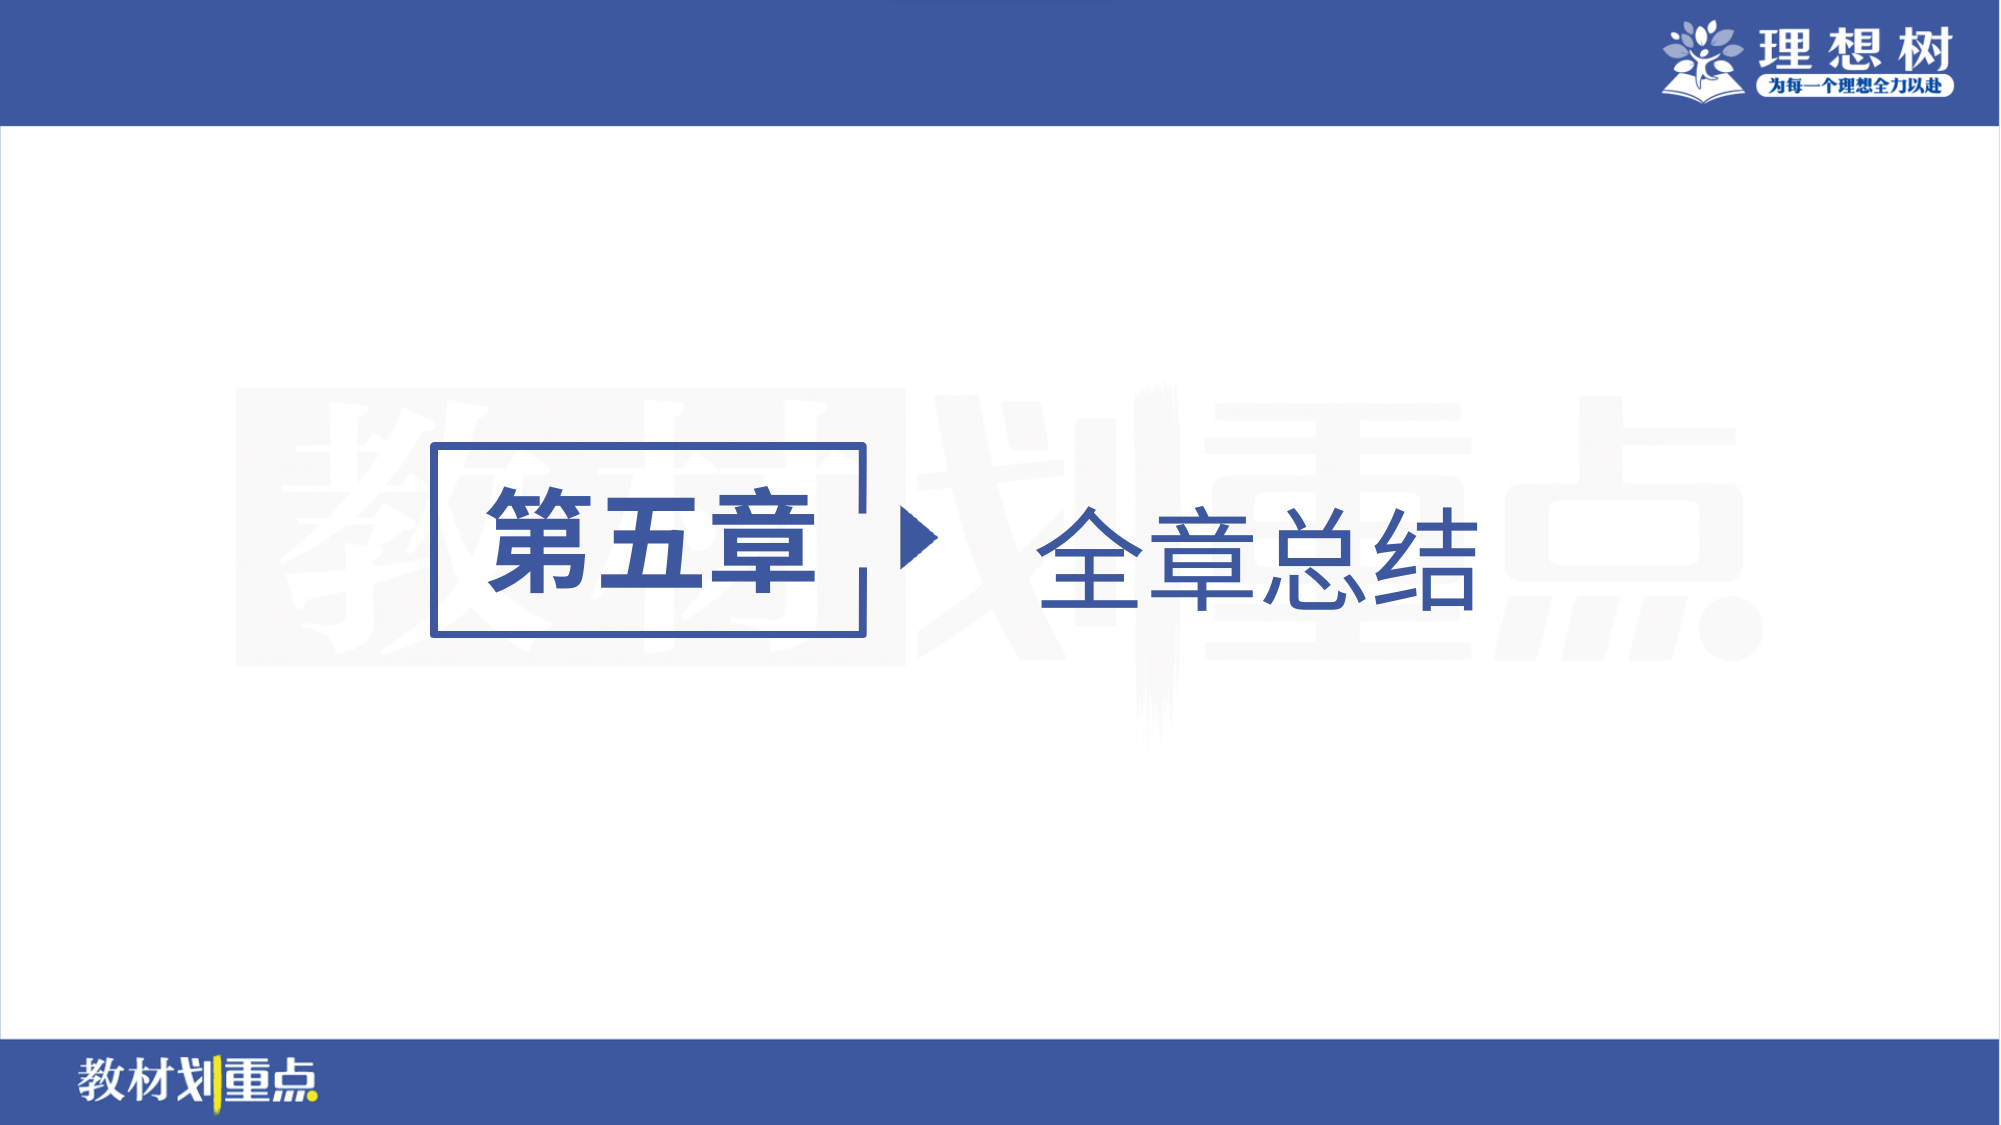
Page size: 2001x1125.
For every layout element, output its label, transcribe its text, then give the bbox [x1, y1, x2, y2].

text_box 全章总结 [1033, 424, 2000, 635]
picture [0, 0, 2000, 1125]
